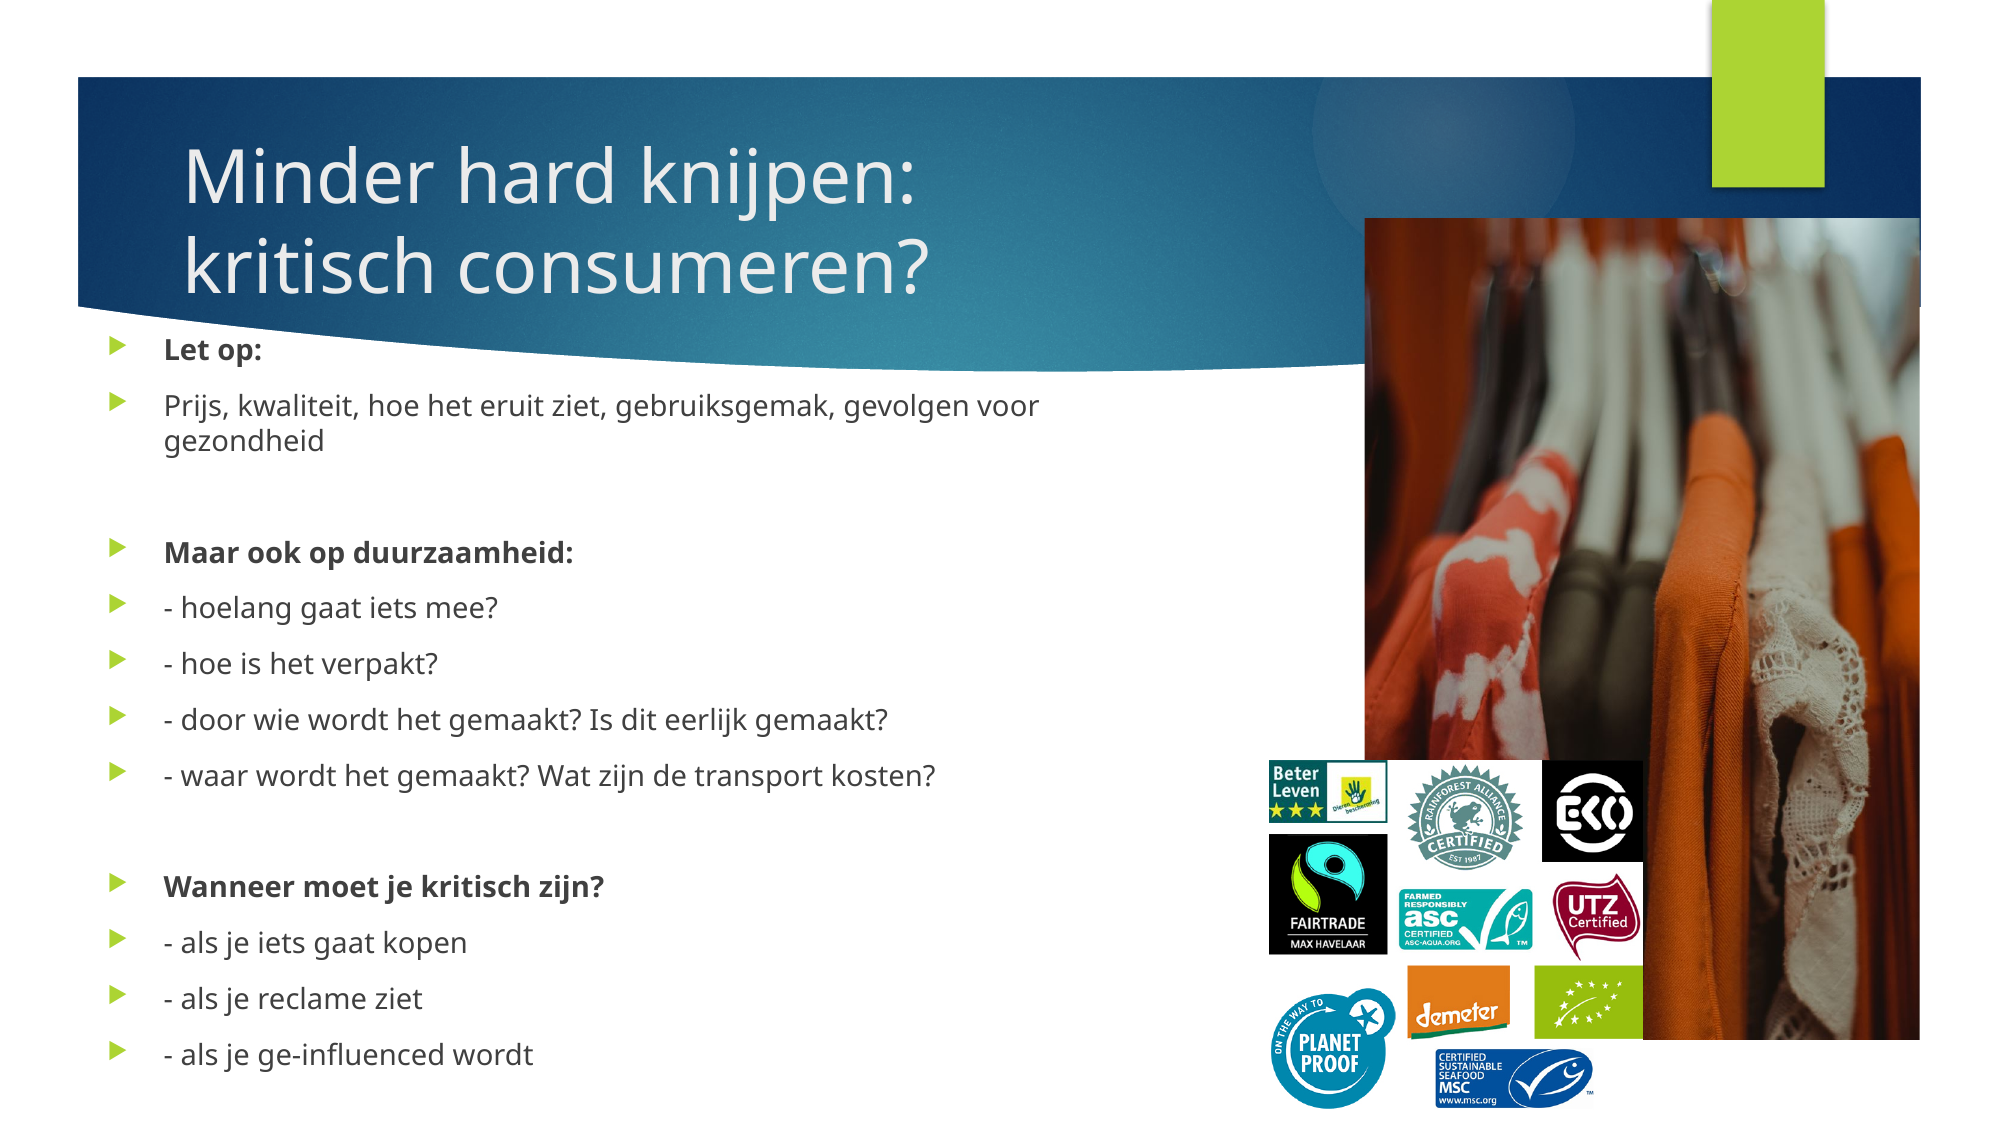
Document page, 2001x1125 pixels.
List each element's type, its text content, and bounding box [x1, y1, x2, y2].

picture [1268, 218, 1920, 1115]
title Minder hard knijpen: kritisch consumeren? [168, 96, 1164, 342]
list Let op: Prijs, kwaliteit, hoe het eruit ziet, gebruiksgemak, gevolgen voor gezondheid Maar ook op duurzaamheid: - hoelang gaat iets mee? - hoe is het verpakt? - door wie wordt het gemaakt? Is dit eerlijk gemaakt? - waar wordt het gemaakt? Wat zijn de transport kosten? Wanneer moet je kritisch zijn? - als je iets gaat kopen - als je reclame ziet - als je ge-influenced wordt [92, 324, 1157, 993]
